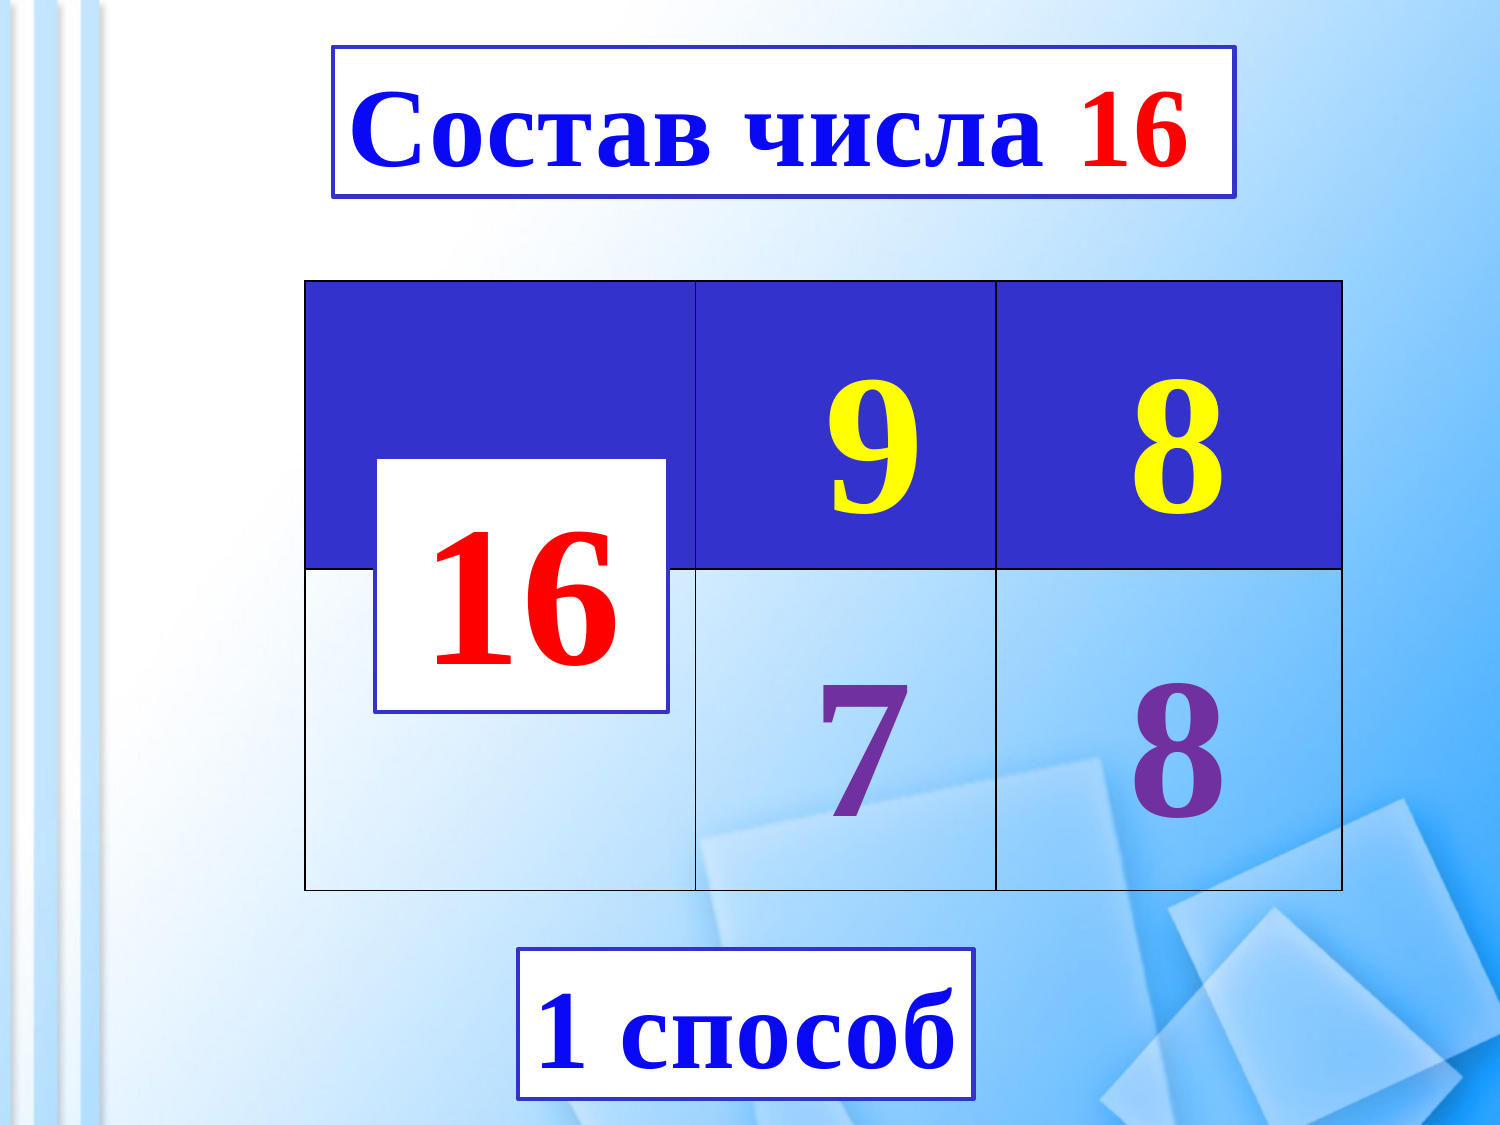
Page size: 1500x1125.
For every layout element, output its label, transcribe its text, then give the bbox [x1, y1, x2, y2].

text_box 8 [1114, 304, 1244, 560]
text_box 1 способ [516, 947, 976, 1101]
text_box 8 [1114, 609, 1244, 865]
text_box 7 [797, 609, 928, 865]
table_header [306, 282, 695, 568]
table_header [696, 282, 995, 568]
table_cell [696, 570, 995, 890]
text_box 16 [373, 455, 670, 714]
table_cell [306, 570, 695, 890]
text_box 9 [809, 304, 940, 560]
table_header [997, 282, 1341, 568]
picture [0, 0, 1500, 1125]
text_box Состав числа 16 [331, 45, 1237, 199]
table_cell [997, 570, 1341, 890]
